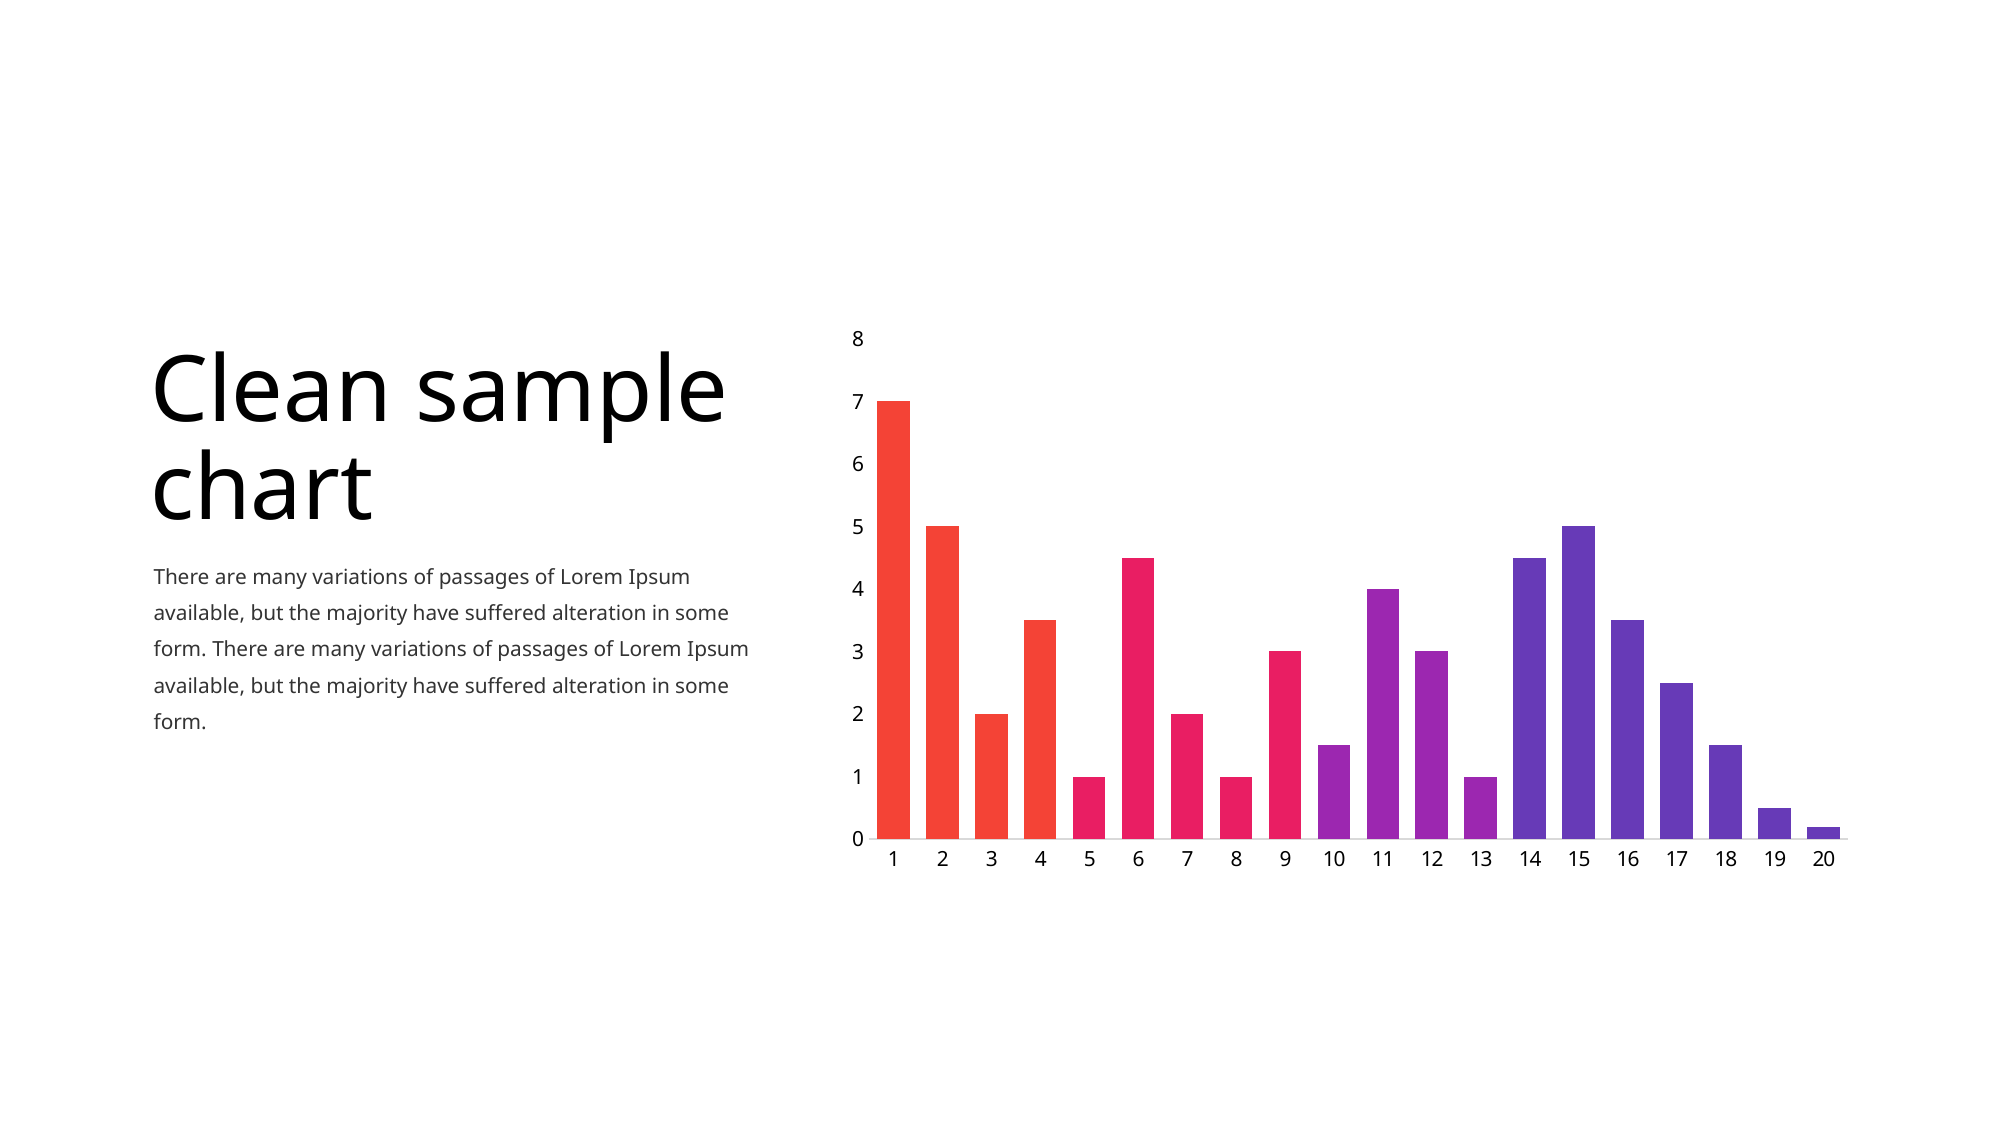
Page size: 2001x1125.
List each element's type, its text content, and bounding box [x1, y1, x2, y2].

title Clean sample chart [135, 334, 831, 535]
text_box There are many variations of passages of Lorem Ipsum available, but the majority have suffered alteration in some form. There are many variations of passages of Lorem Ipsum available, but the majority have suffered alteration in some form. [153, 545, 754, 804]
chart [831, 313, 1869, 885]
